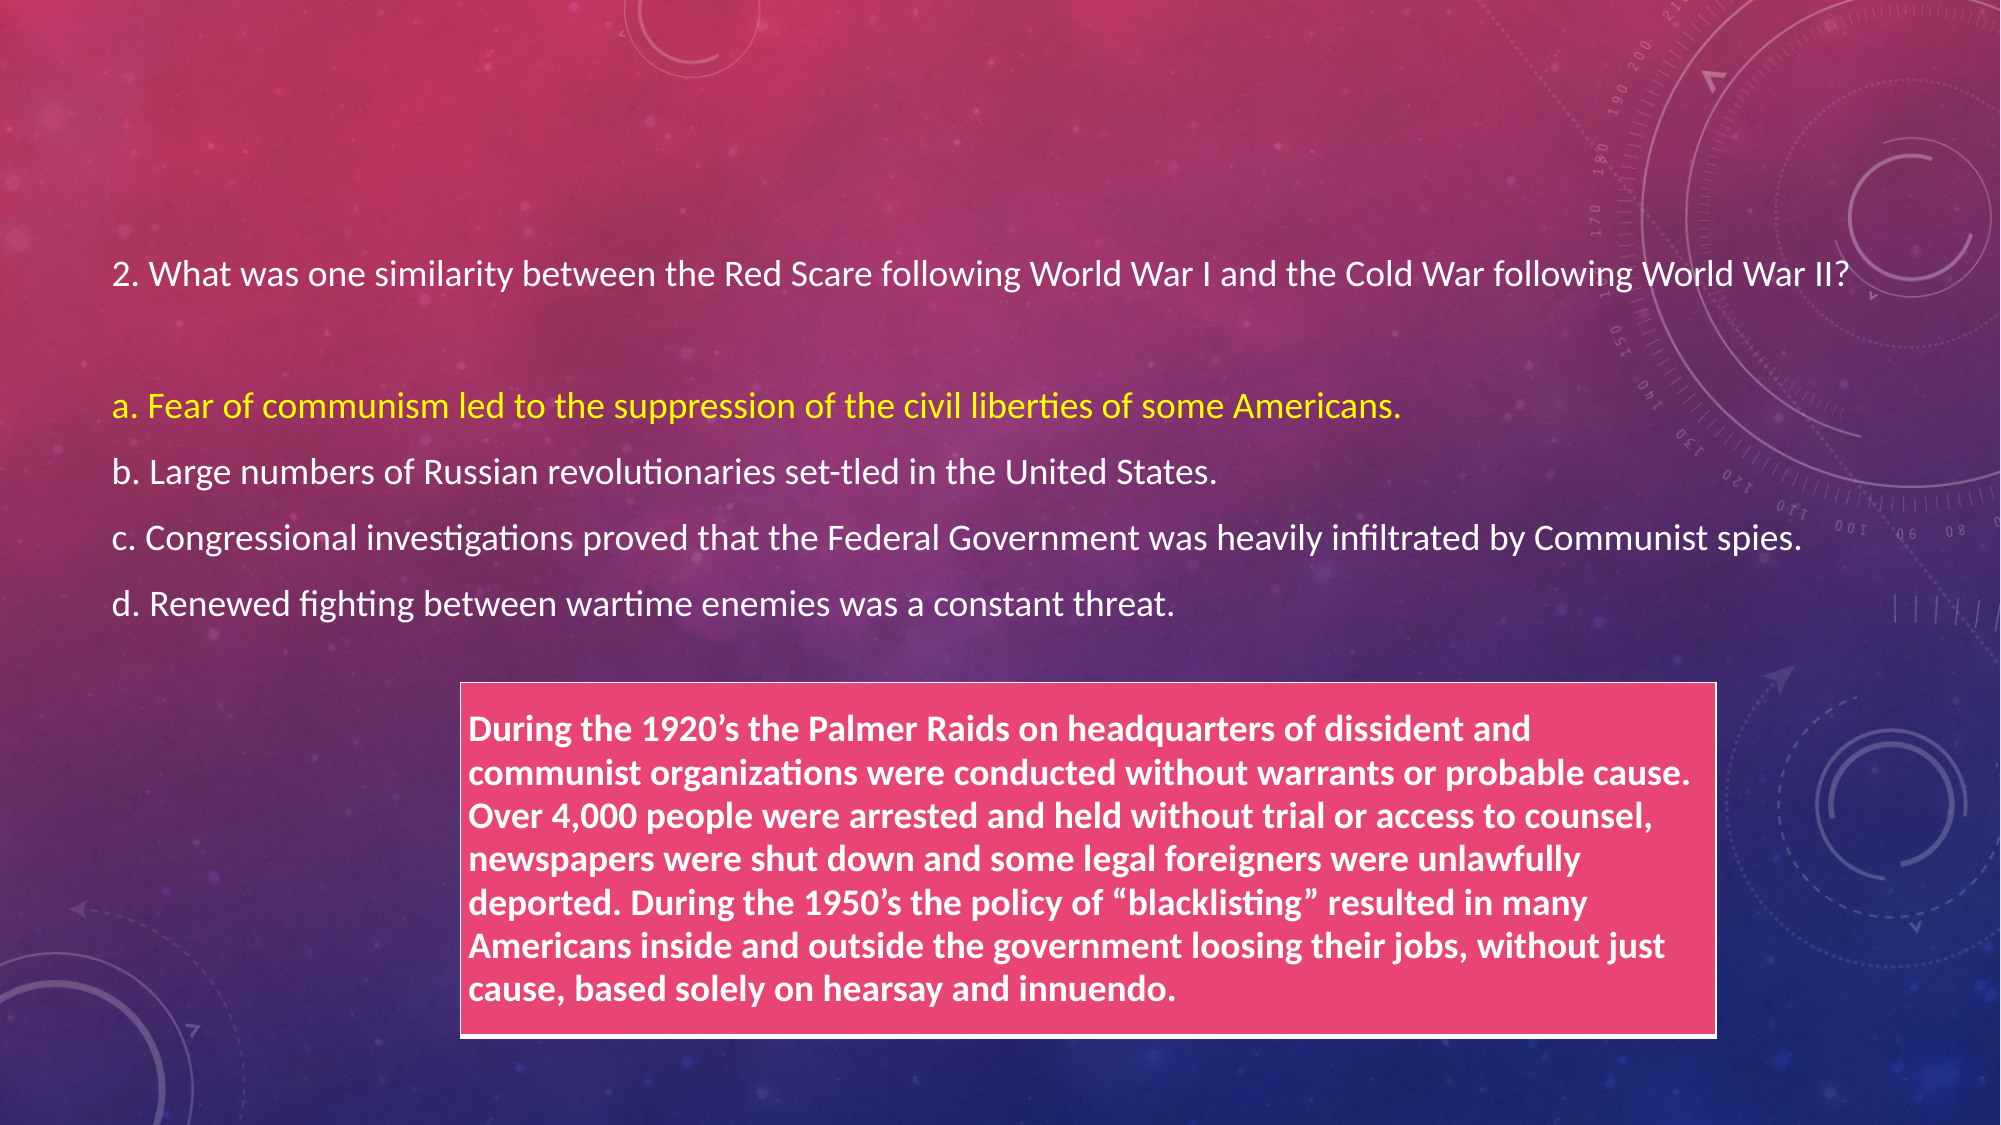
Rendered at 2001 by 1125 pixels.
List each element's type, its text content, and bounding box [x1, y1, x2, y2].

list 2. What was one similarity between the Red Scare following World War I and the Cold War following World War II? a. Fear of communism led to the suppression of the civil liberties of some Americans. b. Large numbers of Russian revolutionaries set-tled in the United States. c. Congressional investigations proved that the Federal Government was heavily infiltrated by Communist spies. d. Renewed fighting between wartime enemies was a constant threat. [96, 40, 1923, 898]
table_header During the 1920’s the Palmer Raids on headquarters of dissident and communist organizations were conducted without warrants or probable cause. Over 4,000 people were arrested and held without trial or access to counsel, newspapers were shut down and some legal foreigners were unlawfully deported. During the 1950’s the policy of “blacklisting” resulted in many Americans inside and outside the government loosing their jobs, without just cause, based solely on hearsay and innuendo. [461, 683, 1715, 1034]
picture [0, 0, 2001, 1125]
